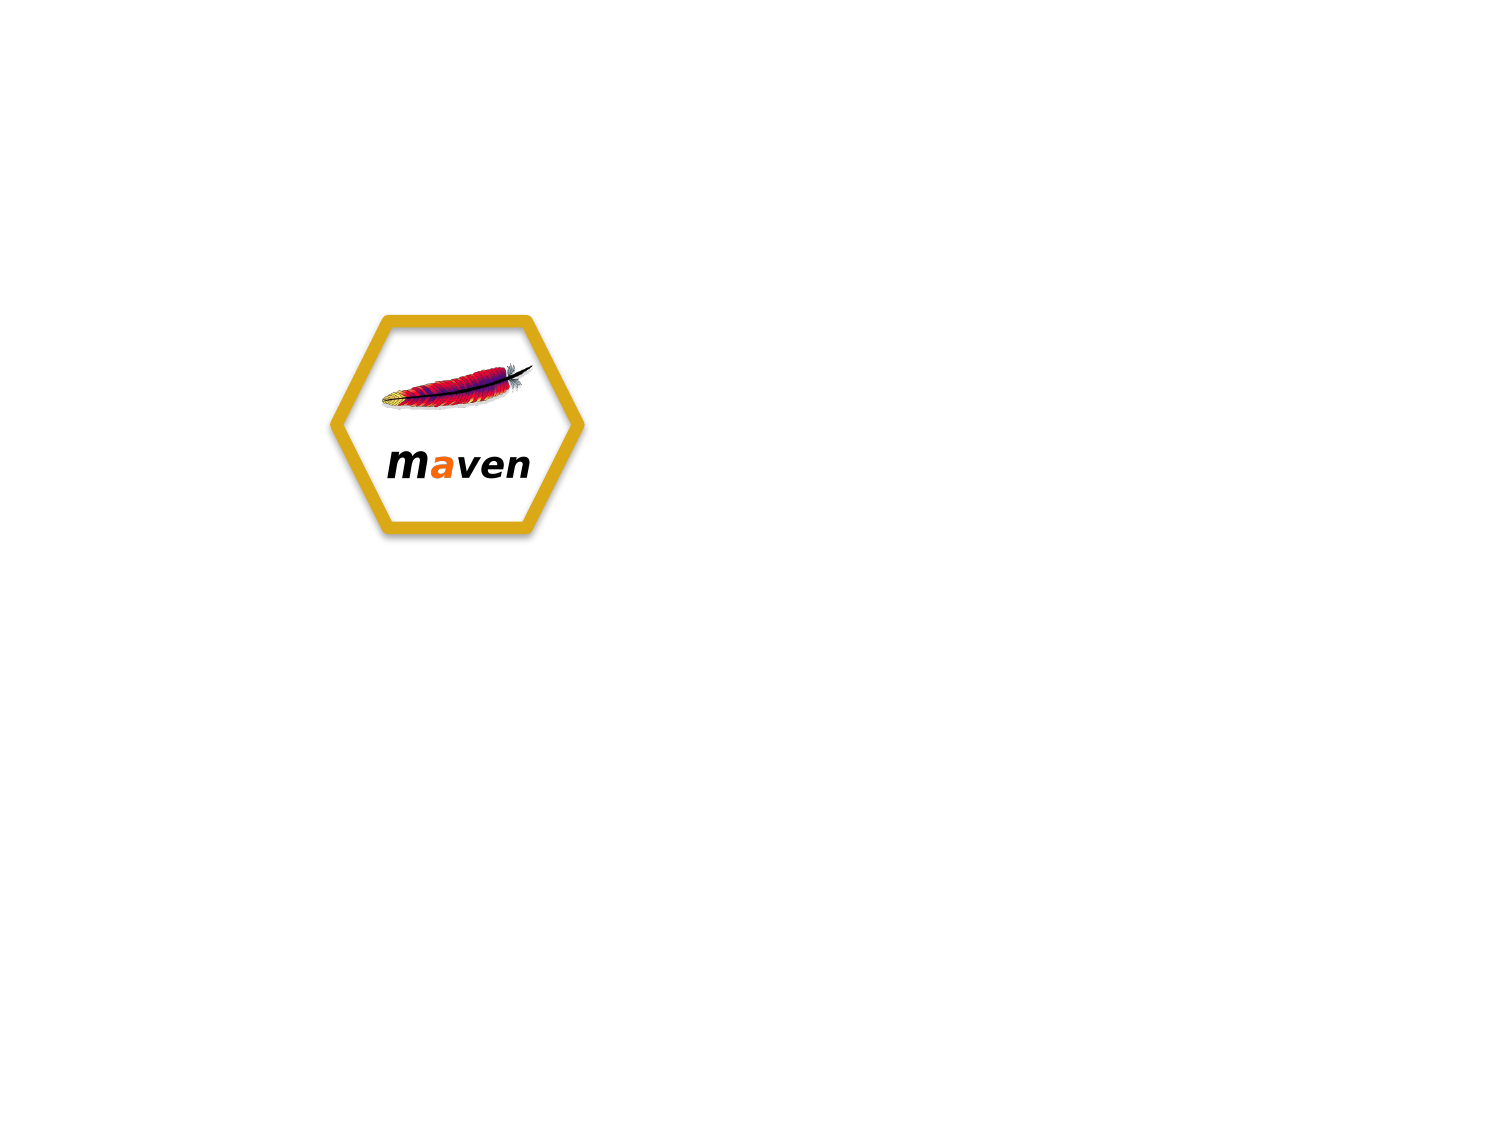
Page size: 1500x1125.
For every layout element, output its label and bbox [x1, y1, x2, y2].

picture [350, 440, 565, 490]
text_box [372, 499, 542, 529]
text_box [335, 320, 579, 446]
picture [382, 363, 533, 410]
